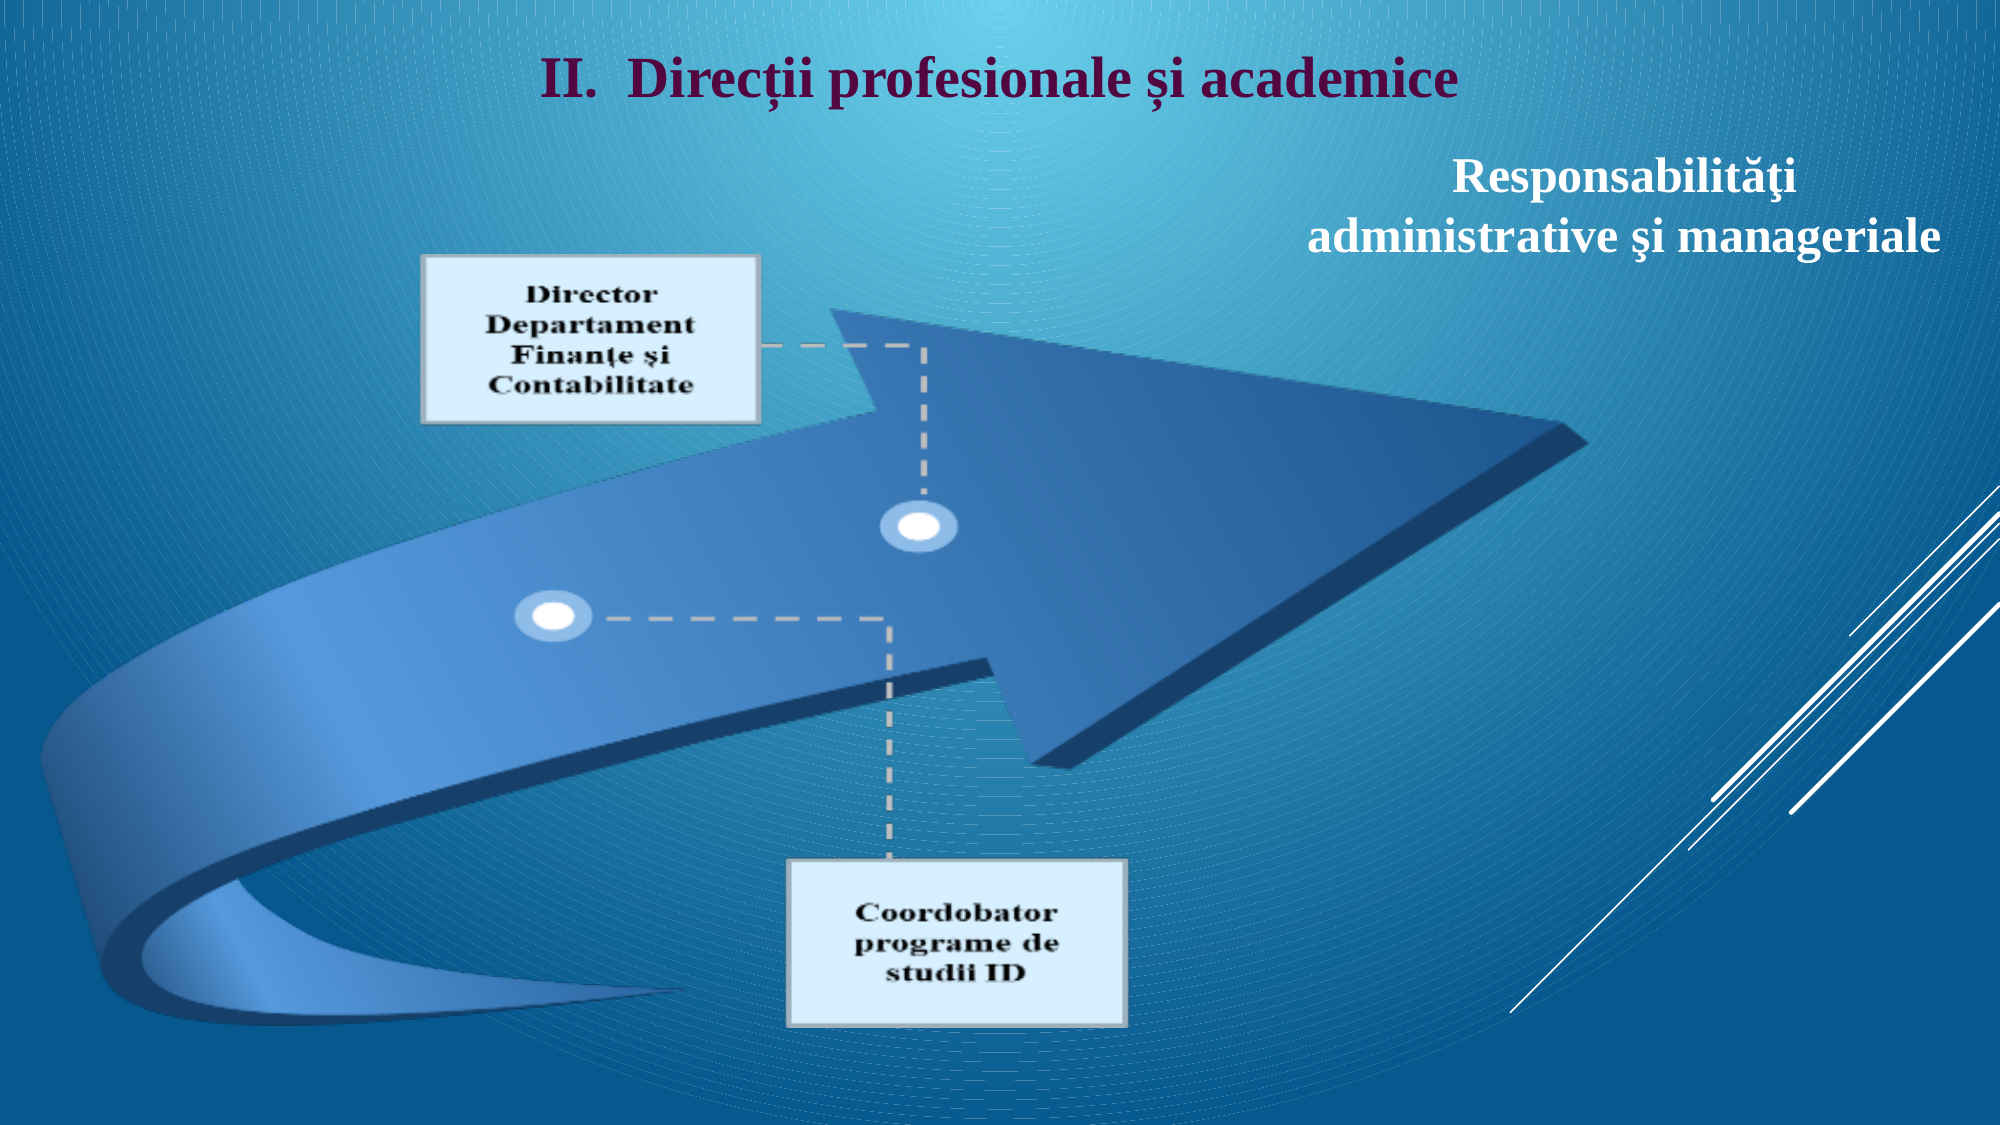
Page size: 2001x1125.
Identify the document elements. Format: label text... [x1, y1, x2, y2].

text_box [1285, 74, 2000, 349]
text_box II. Direcții profesionale și academice [331, 32, 1669, 117]
picture [40, 254, 1589, 1028]
